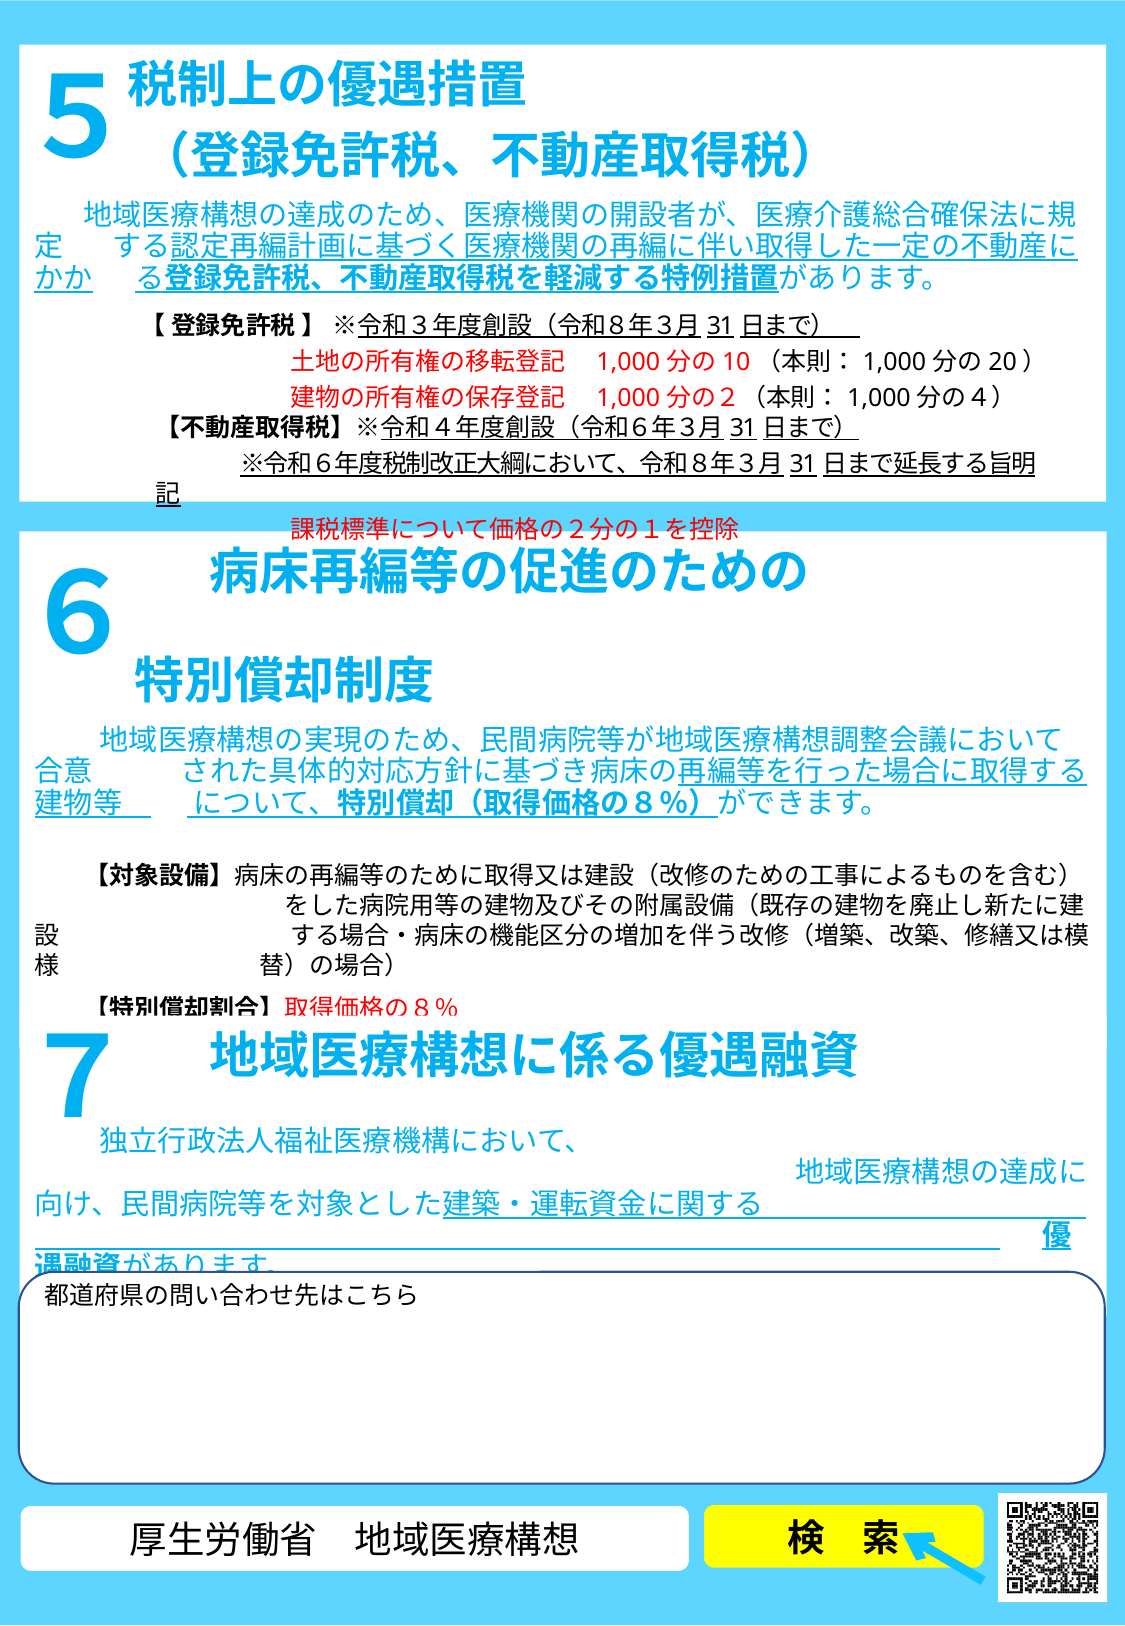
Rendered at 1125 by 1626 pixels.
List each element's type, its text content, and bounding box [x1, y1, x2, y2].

text_box 検 索 [703, 1503, 985, 1569]
text_box 厚生労働省 地域医療構想 [19, 1504, 690, 1572]
text_box 地域医療構想に係る優遇融資 独立行政法人福祉医療機構において、 ○ 地域医療構想の達成に向け、民間病院等を対象とした建築・運転資金に関する ○ 優遇融資があります。 [161, 1015, 1107, 1316]
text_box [18, 1271, 1105, 1484]
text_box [902, 1533, 984, 1581]
text_box 病床再編等の促進のための ● 特別償却制度 地域医療構想の実現のため、民間病院等が地域医療構想調整会議において合意 ○ された具体的対応方針に基づき病床の再編等を行った場合に取得する建物等 ○ について、特別償却（取得価格の８％）ができます。 【対象設備】病床の再編等のために取得又は建設（改修のための工事によるものを含む） ○○○○○○○○をした病院用等の建物及びその附属設備（既存の建物を廃止し新たに建設 ○○○○○○○○する場合・病床の機能区分の増加を伴う改修（増築、改築、修繕又は模様○○○○○○○○替）の場合） 【特別償却割合】取得価格の８％ [19, 531, 1107, 1015]
text_box ６ [7, 533, 116, 819]
text_box 【 登録免許税 】 ※令和３年度創設（令和８年３月31日まで） 土地の所有権の移転登記 1,000分の10（本則：1,000分の20） 建物の所有権の保存登記 1,000分の２（本則：1,000分の４）【不動産取得税】※令和４年度創設（令和６年３月31日まで） ※令和６年度税制改正大綱において、令和８年３月31日まで延長する旨明記 課税標準について価格の２分の１を控除 [125, 271, 1065, 552]
text_box 税制上の優遇措置 （登録免許税、不動産取得税） 地域医療構想の達成のため、医療機関の開設者が、医療介護総合確保法に規定 ○ する認定再編計画に基づく医療機関の再編に伴い取得した一定の不動産にかか○ る登録免許税、不動産取得税を軽減する特例措置があります。 [19, 44, 1107, 502]
picture [998, 1493, 1108, 1603]
text_box ７ [6, 997, 161, 1283]
text_box [0, 0, 1125, 1625]
text_box [12, 188, 19, 310]
text_box ５ [5, 37, 114, 188]
